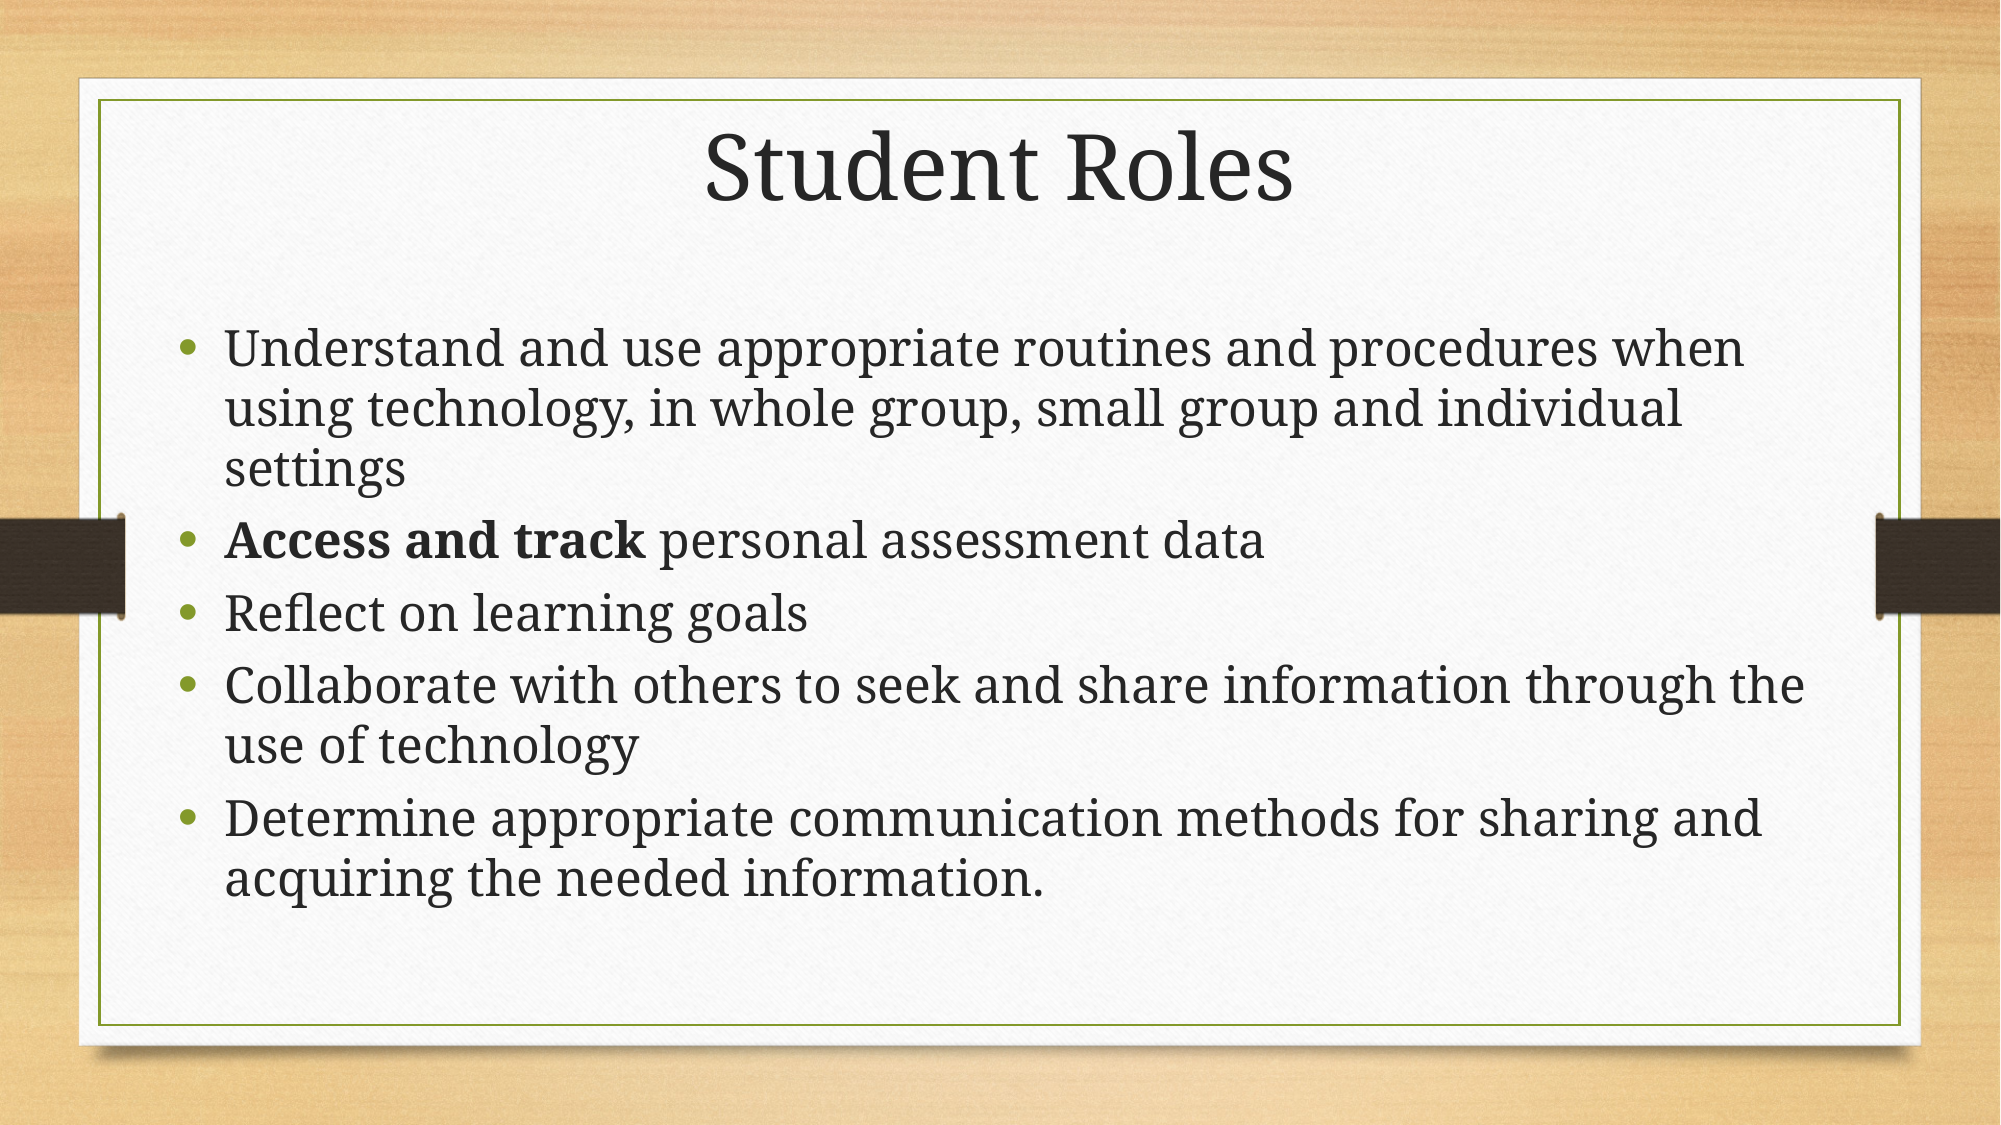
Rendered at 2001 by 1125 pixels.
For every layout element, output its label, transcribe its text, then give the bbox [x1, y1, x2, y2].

picture [0, 0, 2001, 1125]
title Student Roles [68, 46, 1932, 239]
list Understand and use appropriate routines and procedures when using technology, in whole group, small group and individual settings Access and track personal assessment data Reflect on learning goals Collaborate with others to seek and share information through the use of technology Determine appropriate communication methods for sharing and acquiring the needed information. [157, 296, 1888, 1019]
